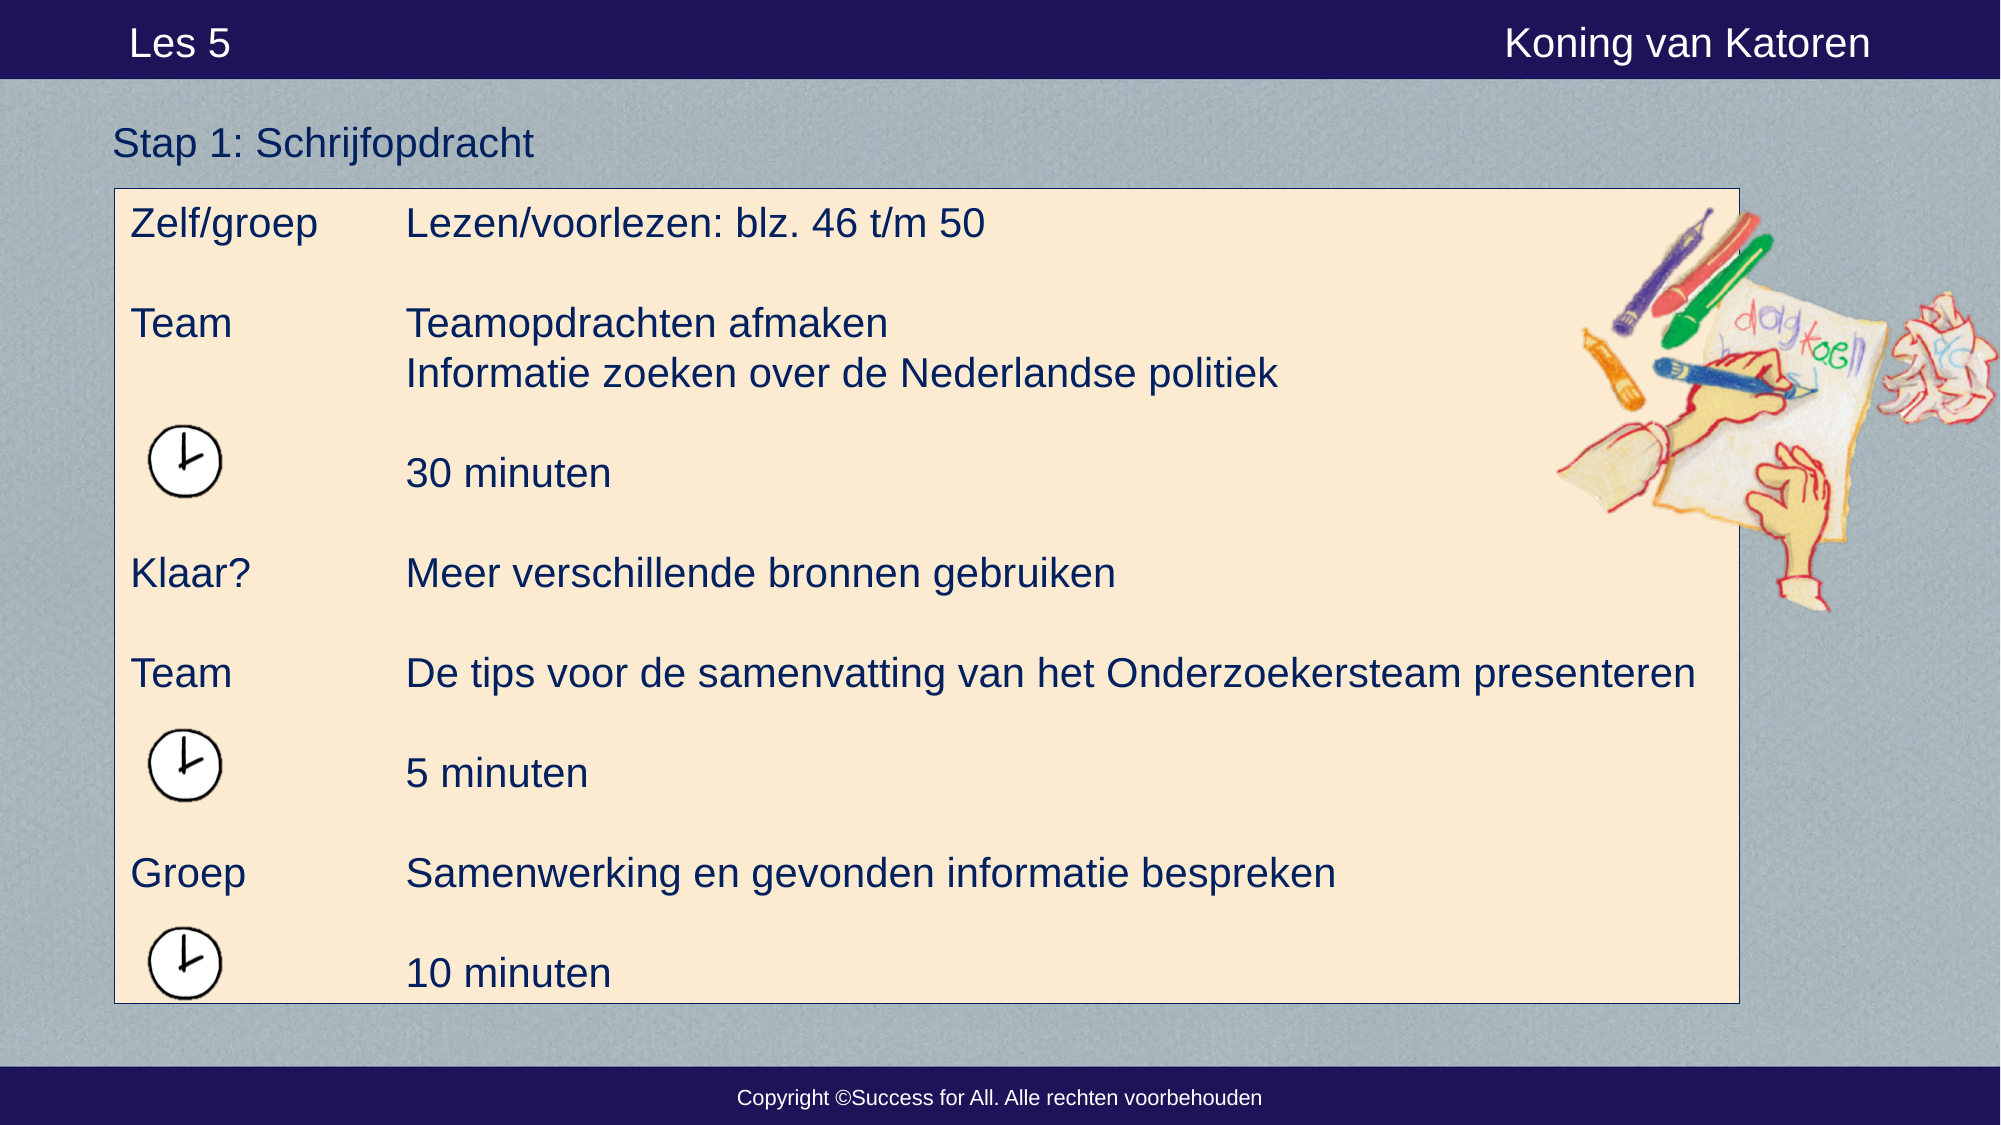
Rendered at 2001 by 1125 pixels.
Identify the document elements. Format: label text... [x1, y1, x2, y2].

picture [0, 0, 2001, 1125]
text_box Les 5 [114, 8, 354, 73]
text_box Zelf/groep Lezen/voorlezen: blz. 46 t/m 50 Team Teamopdrachten afmaken Informatie zoeken over de Nederlandse politiek 30 minuten Klaar? Meer verschillende bronnen gebruiken Team De tips voor de samenvatting van het Onderzoekersteam presenteren 5 minuten Groep Samenwerking en gevonden informatie bespreken 10 minuten [114, 188, 1741, 1004]
text_box Copyright ©Success for All. Alle rechten voorbehouden [0, 1076, 2000, 1125]
text_box Stap 1: Schrijfopdracht [97, 108, 890, 174]
text_box Koning van Katoren [999, 8, 1886, 73]
